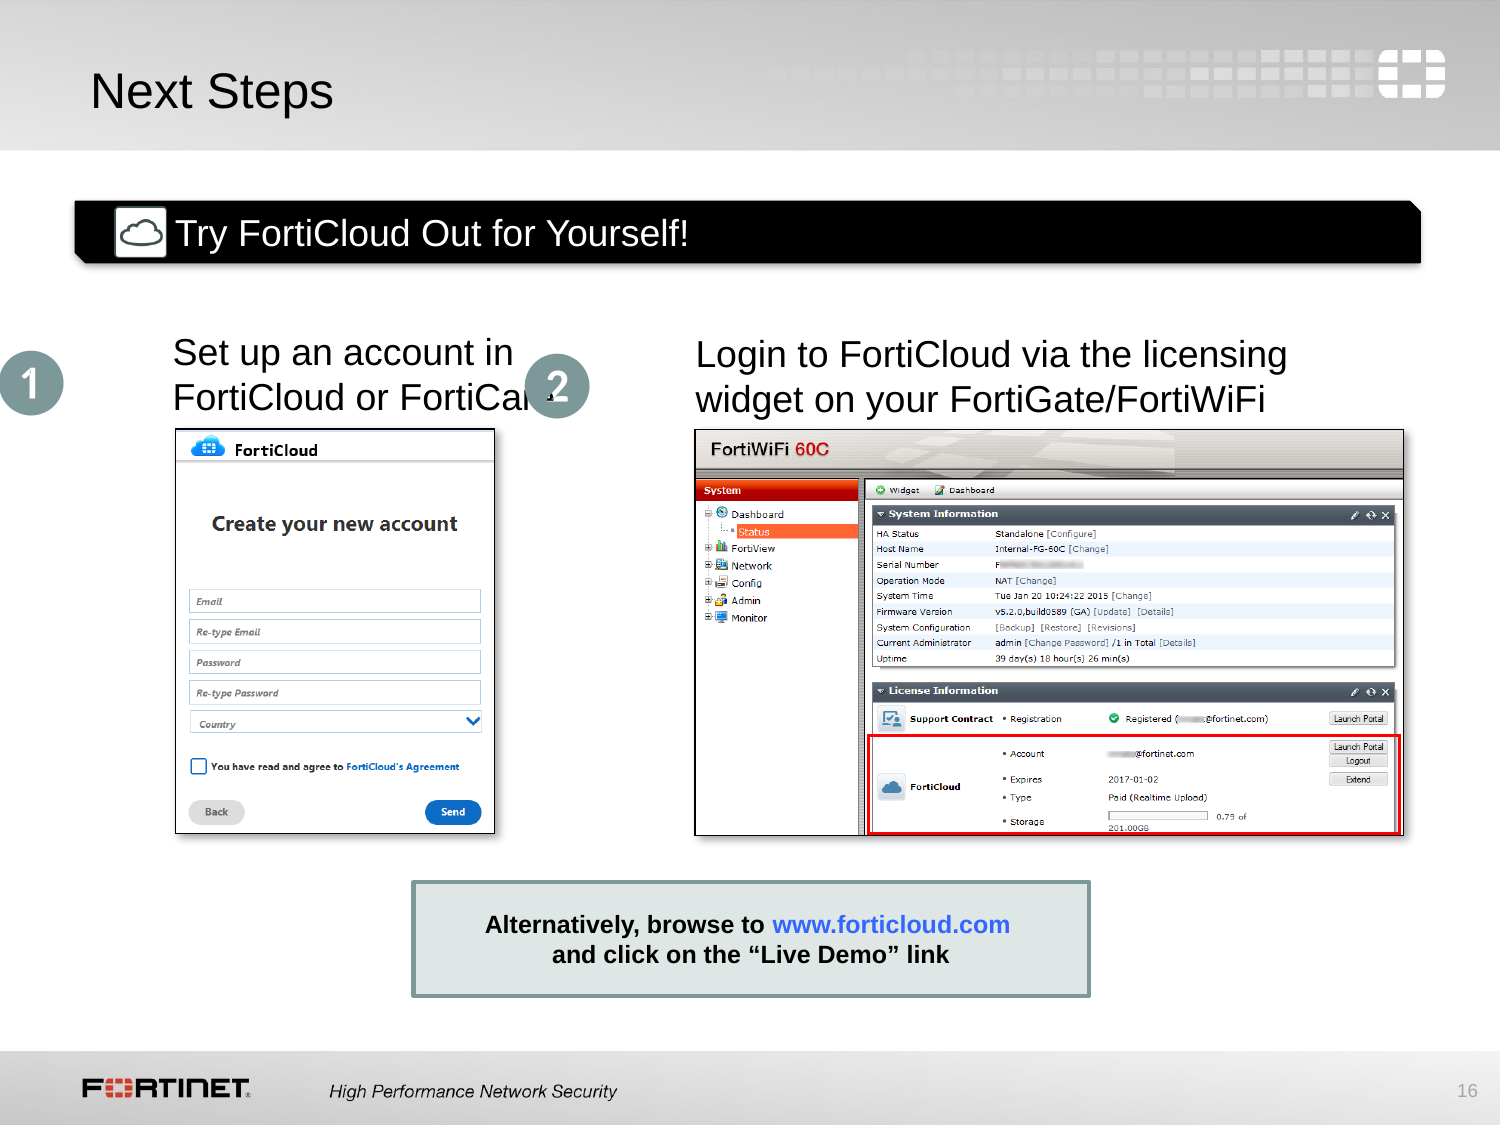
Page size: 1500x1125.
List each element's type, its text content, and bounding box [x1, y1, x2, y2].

text_box Login to FortiCloud via the licensing widget on your FortiGate/FortiWiFi [680, 322, 1352, 427]
text_box Try FortiCloud Out for Yourself! [160, 201, 1236, 262]
text_box [74, 200, 1421, 264]
title Next Steps [75, 45, 1425, 138]
text_box Set up an account in FortiCloud or FortiCare [157, 320, 571, 425]
text_box ❷ [498, 333, 787, 428]
text_box ❶ [0, 330, 261, 426]
picture [0, 0, 1500, 1125]
text_box Alternatively, browse to www.forticloud.com and click on the “Live Demo” link [413, 882, 1090, 996]
